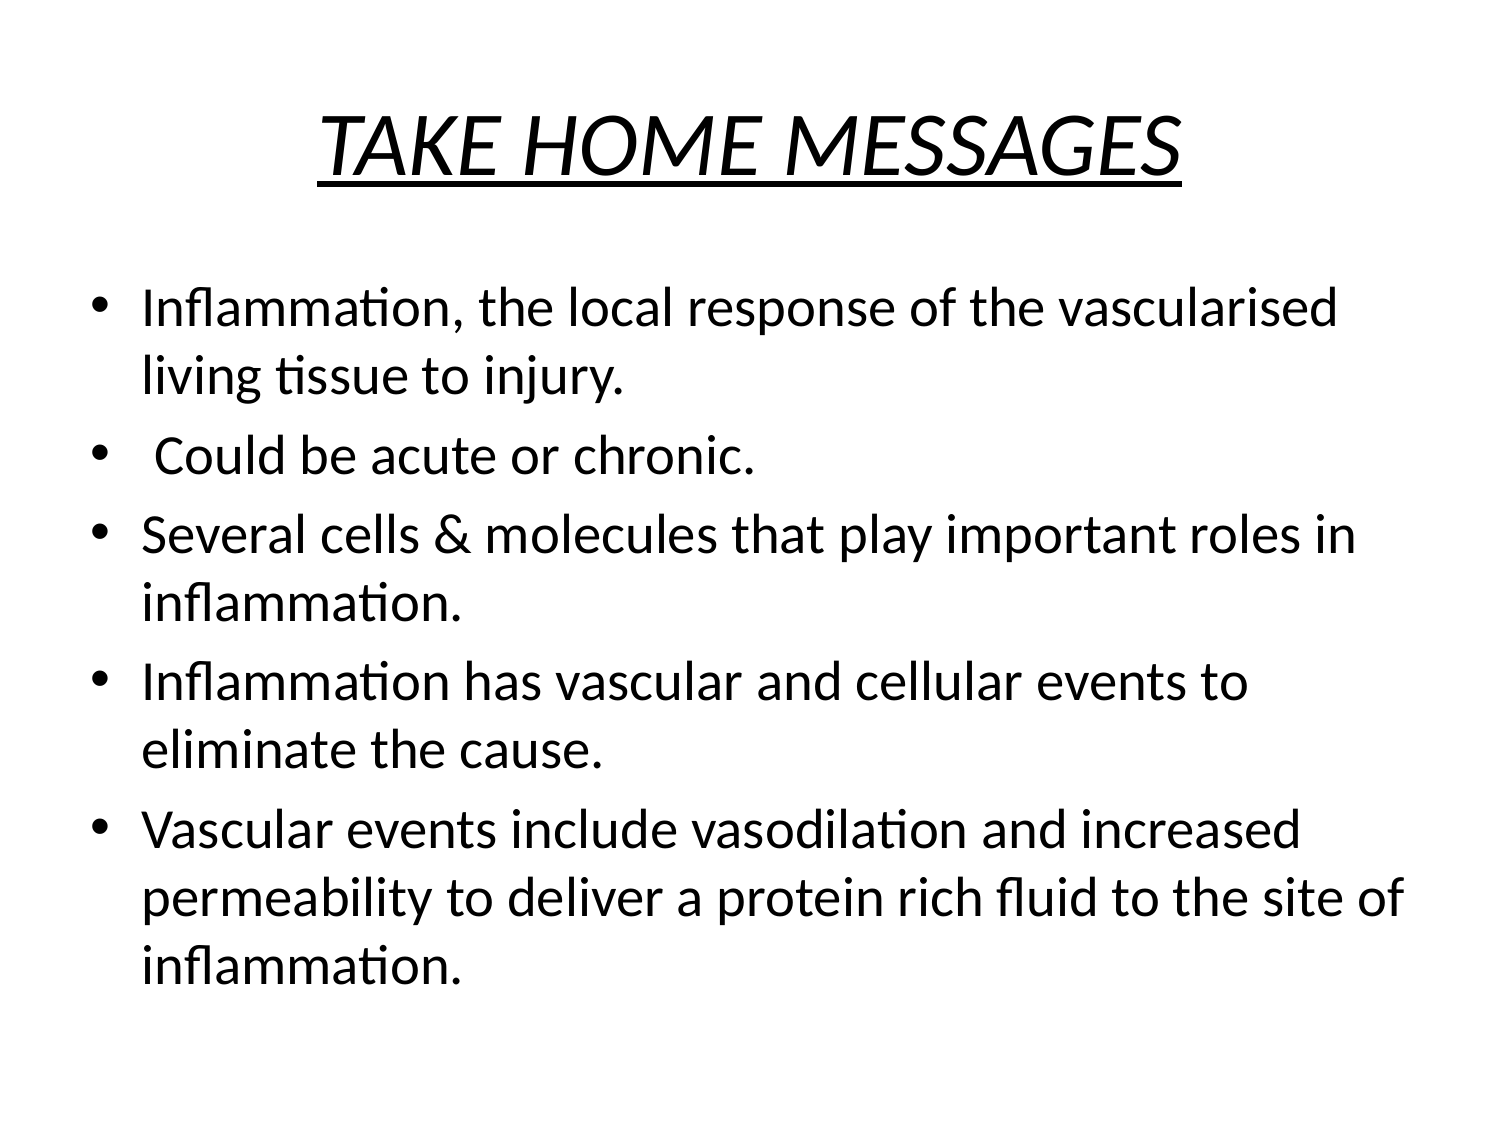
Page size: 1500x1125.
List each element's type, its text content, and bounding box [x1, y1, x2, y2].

title TAKE HOME MESSAGES [75, 45, 1425, 233]
list Inflammation, the local response of the vascularised living tissue to injury. Could be acute or chronic. Several cells & molecules that play important roles in inflammation. Inflammation has vascular and cellular events to eliminate the cause. Vascular events include vasodilation and increased permeability to deliver a protein rich fluid to the site of inflammation. [75, 262, 1425, 1005]
